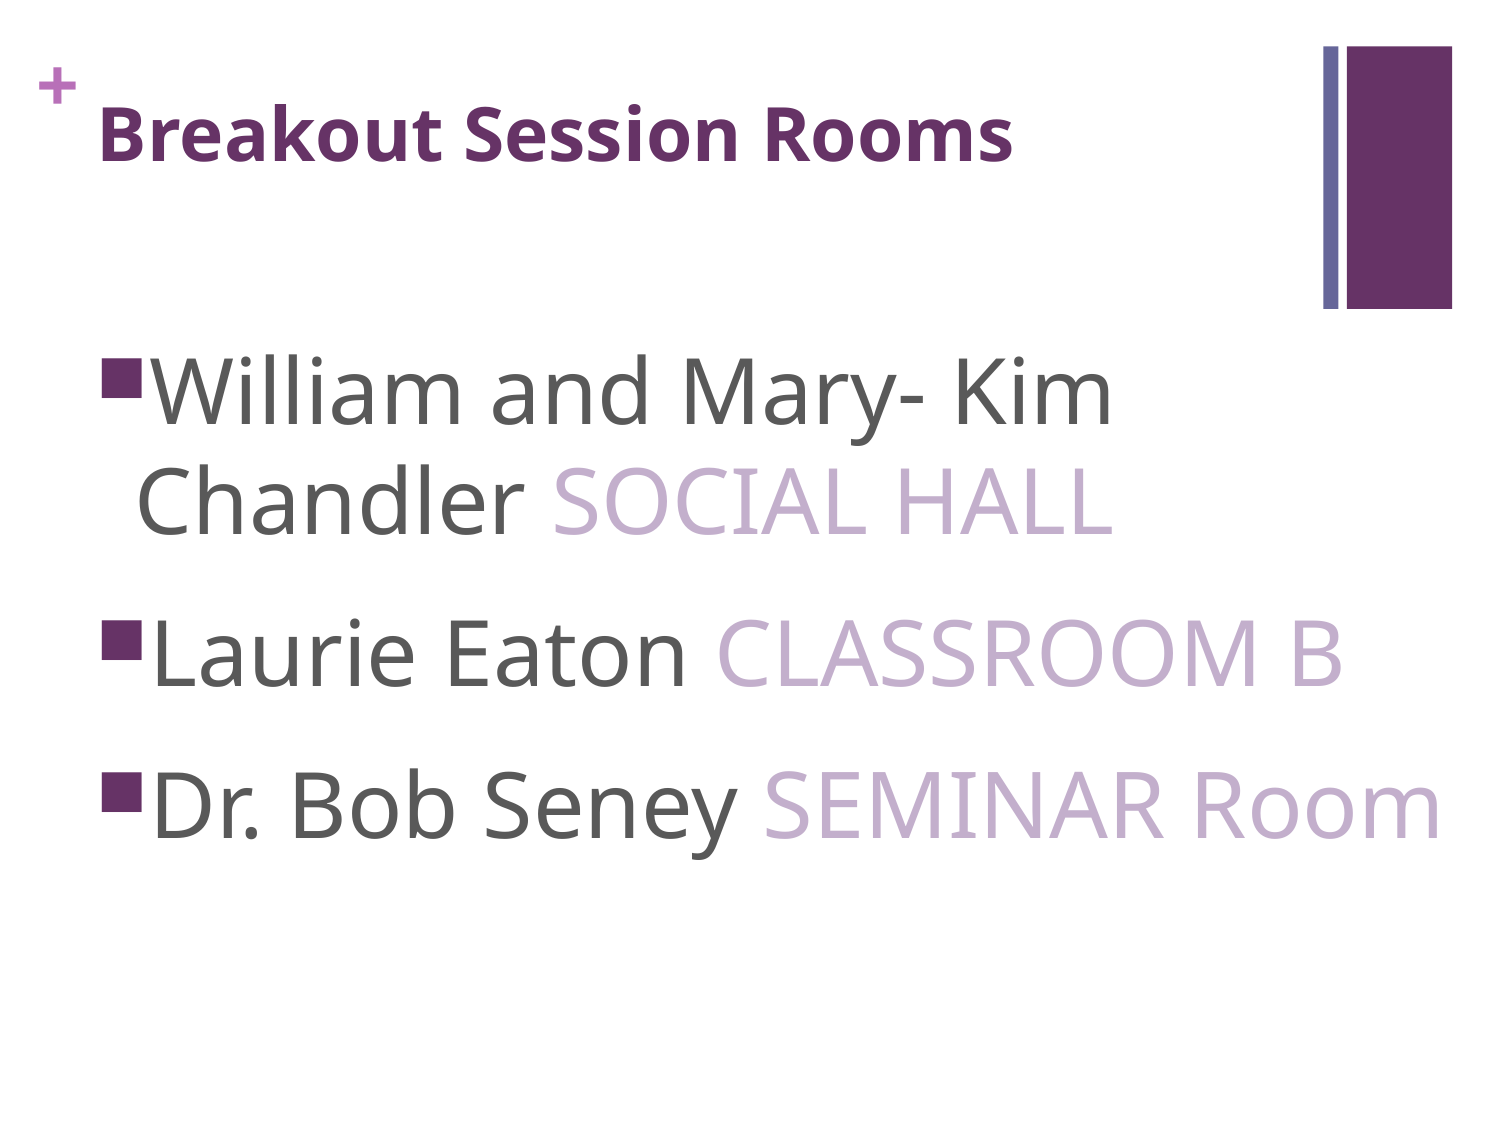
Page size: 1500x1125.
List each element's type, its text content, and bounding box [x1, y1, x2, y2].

title Breakout Session Rooms [81, 79, 1322, 263]
list William and Mary- Kim Chandler SOCIAL HALL Laurie Eaton CLASSROOM B Dr. Bob Seney SEMINAR Room [81, 324, 1500, 1005]
